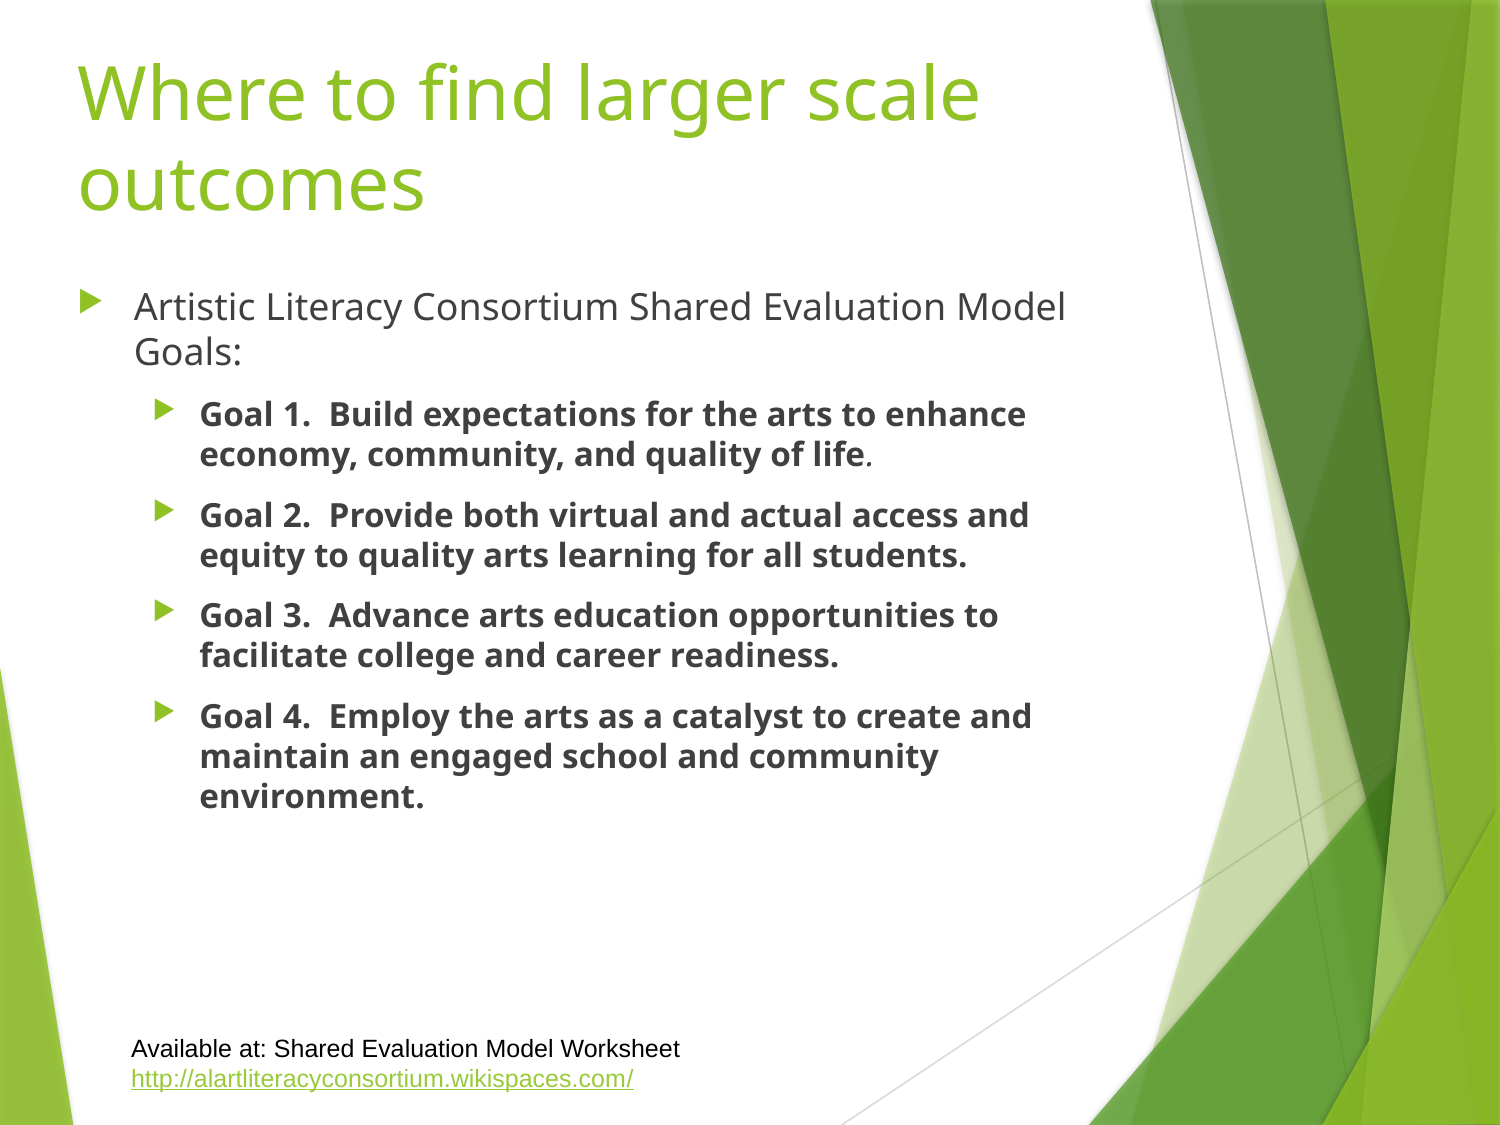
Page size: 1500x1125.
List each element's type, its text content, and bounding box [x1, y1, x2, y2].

text_box Available at: Shared Evaluation Model Worksheet http://alartliteracyconsortium.wikispaces.com/ [116, 1024, 1104, 1100]
list Artistic Literacy Consortium Shared Evaluation Model Goals: Goal 1. Build expectations for the arts to enhance economy, community, and quality of life. Goal 2. Provide both virtual and actual access and equity to quality arts learning for all students. Goal 3. Advance arts education opportunities to facilitate college and career readiness. Goal 4. Employ the arts as a catalyst to create and maintain an engaged school and community environment. [62, 275, 1104, 912]
title Where to find larger scale outcomes [62, 37, 1104, 255]
